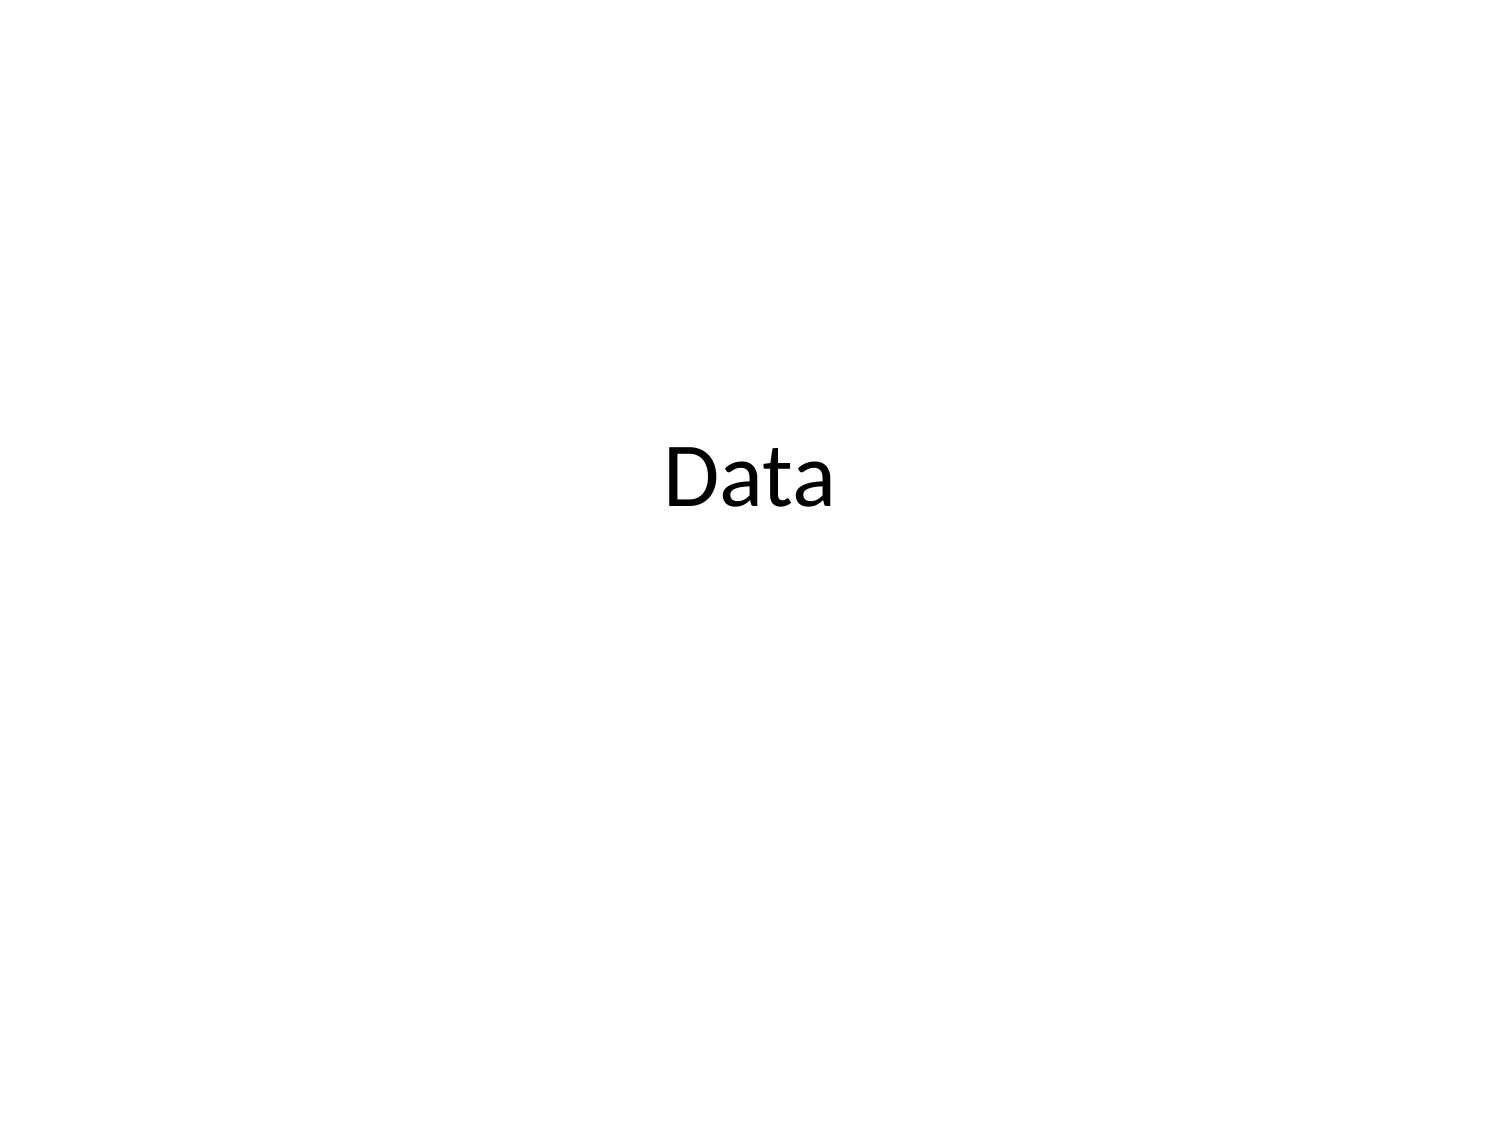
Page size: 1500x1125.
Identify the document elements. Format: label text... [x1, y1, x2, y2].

title Data [112, 349, 1388, 591]
